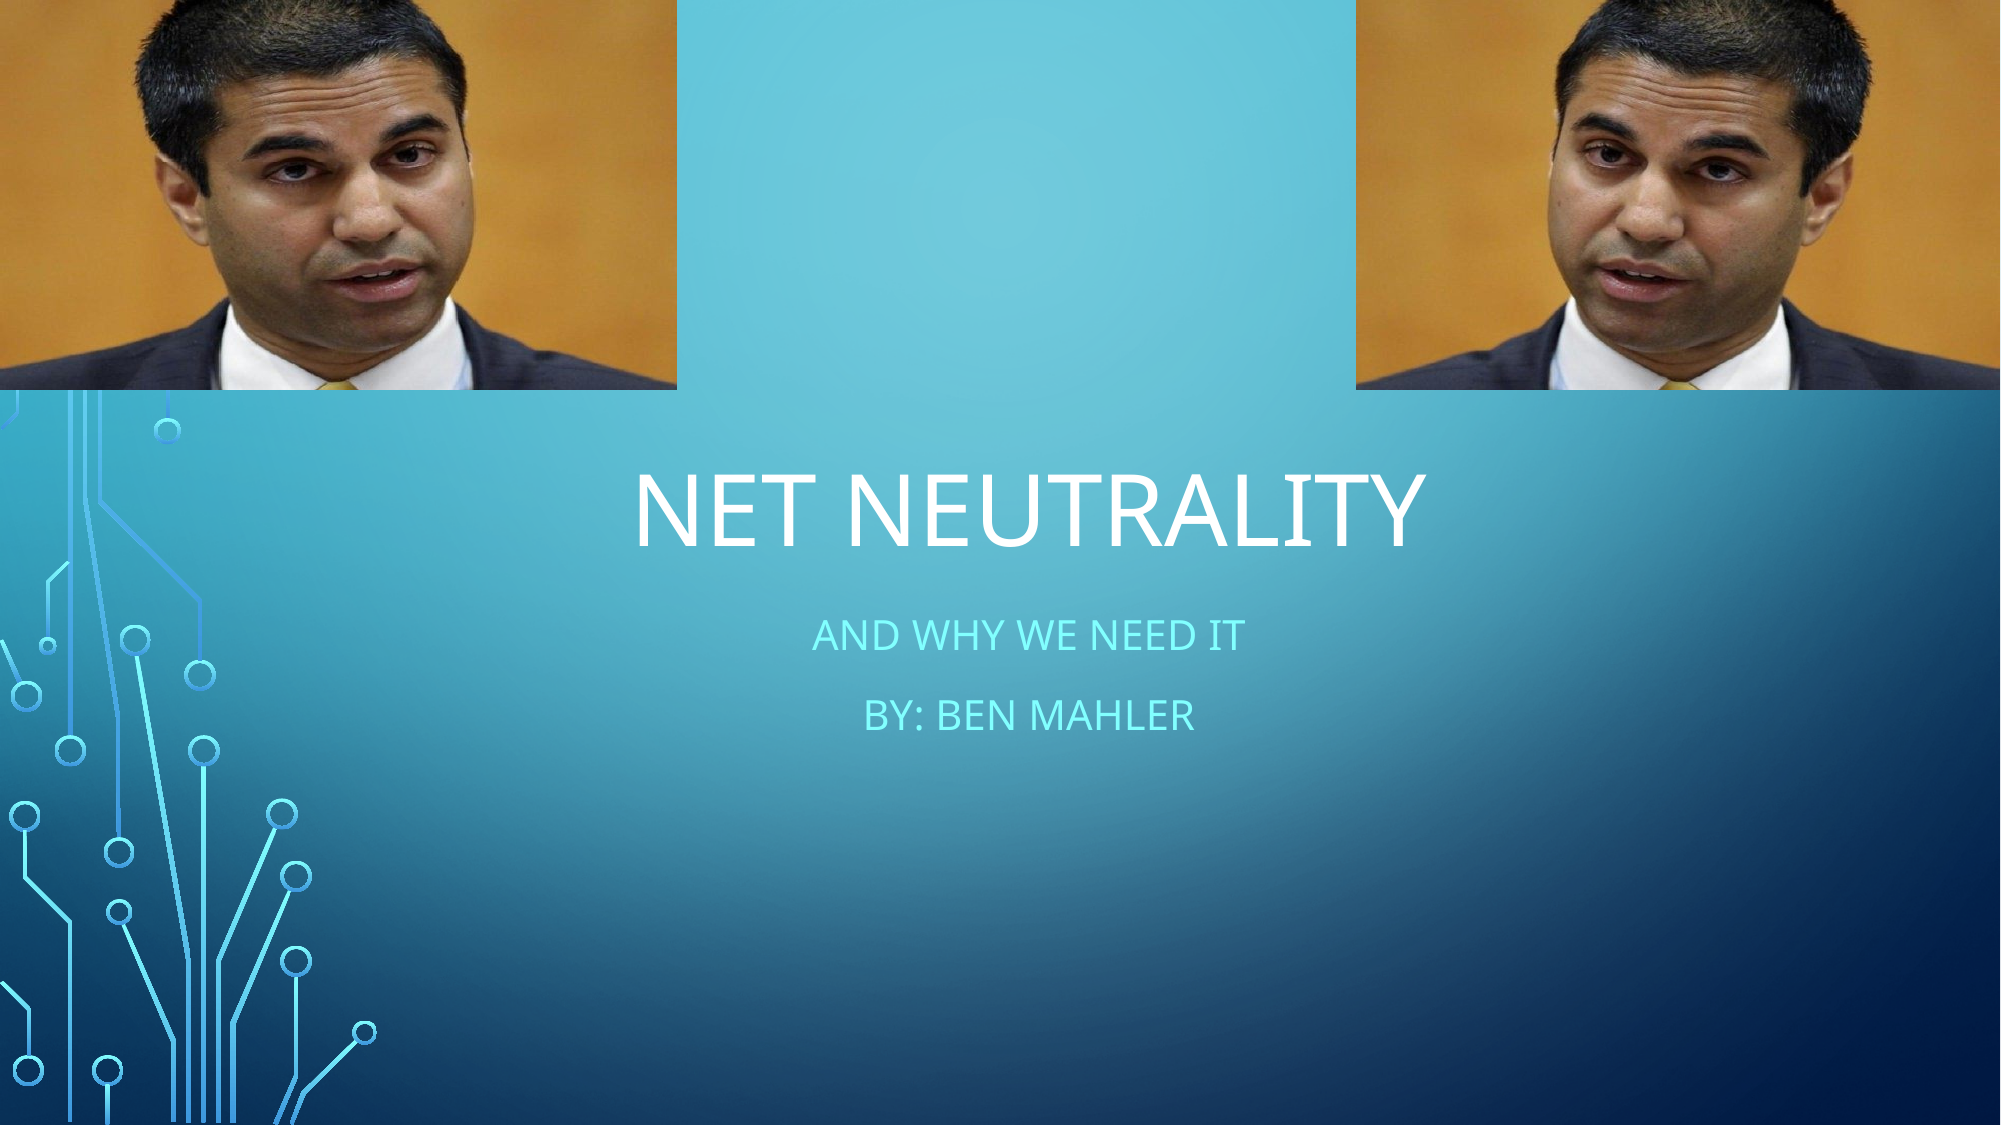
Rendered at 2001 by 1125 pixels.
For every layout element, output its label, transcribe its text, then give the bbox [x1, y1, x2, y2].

subtitle And why we need it By: Ben Mahler [307, 590, 1750, 863]
picture [1356, 0, 2000, 391]
picture [0, 0, 677, 391]
title Net Neutrality [307, 184, 1750, 576]
